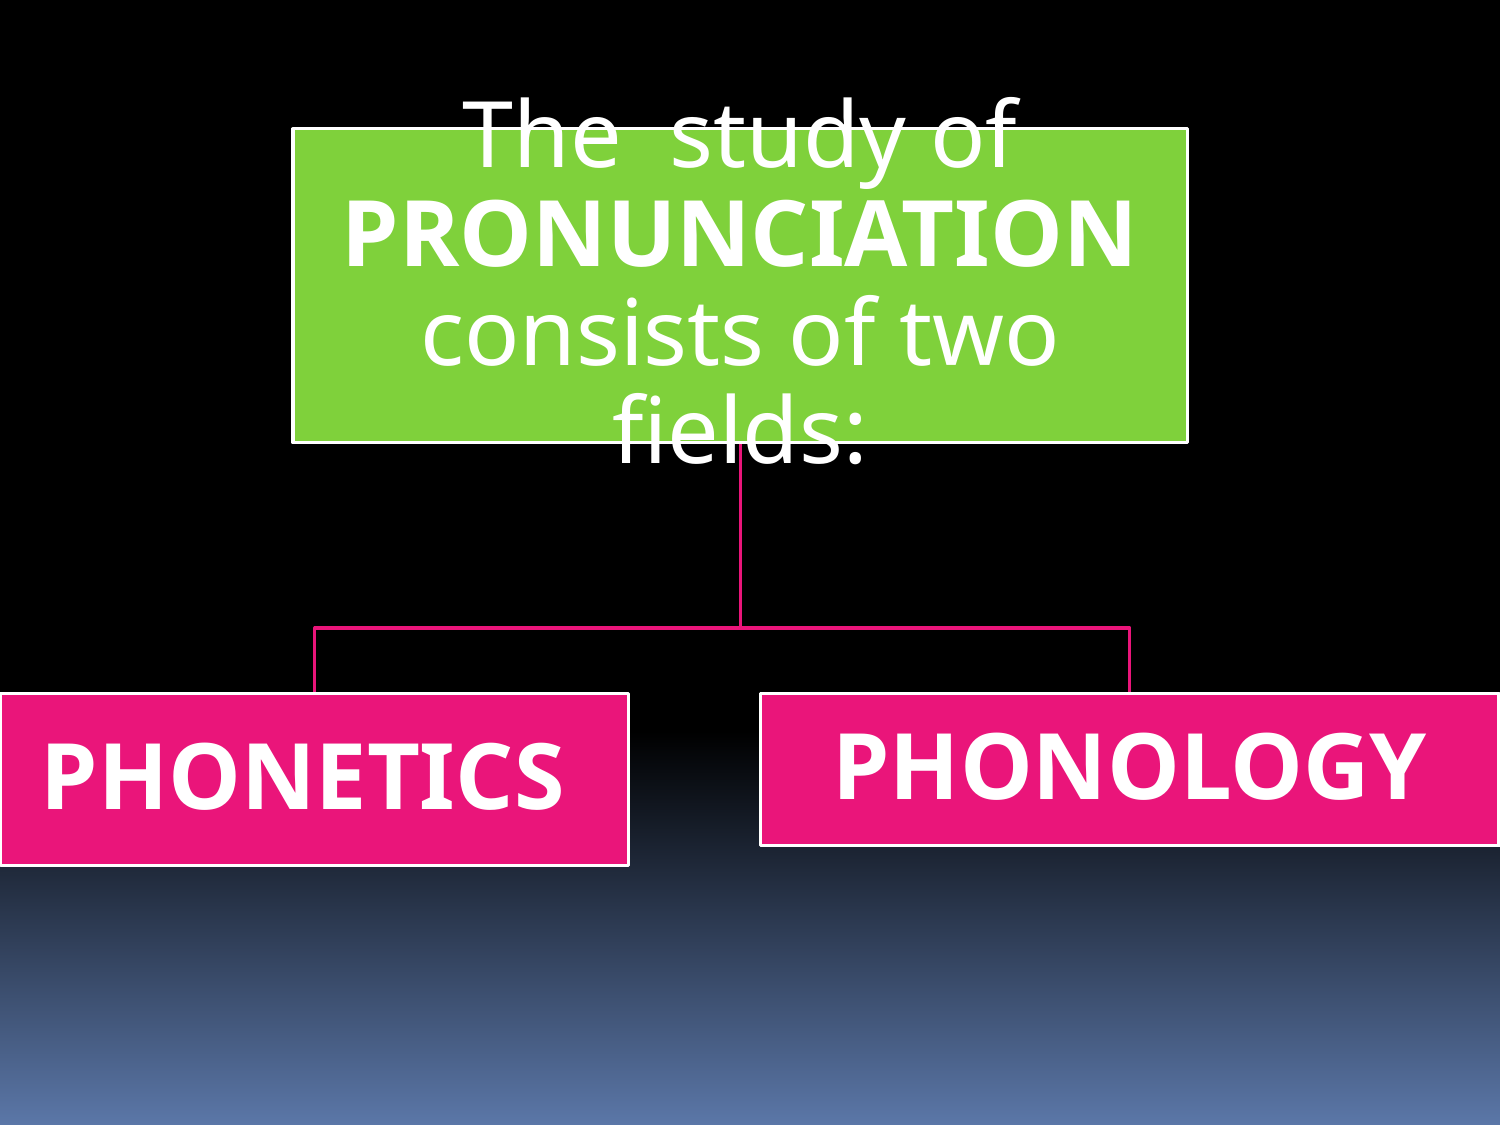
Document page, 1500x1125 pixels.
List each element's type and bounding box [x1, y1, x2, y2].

text_box [0, 58, 1500, 1056]
